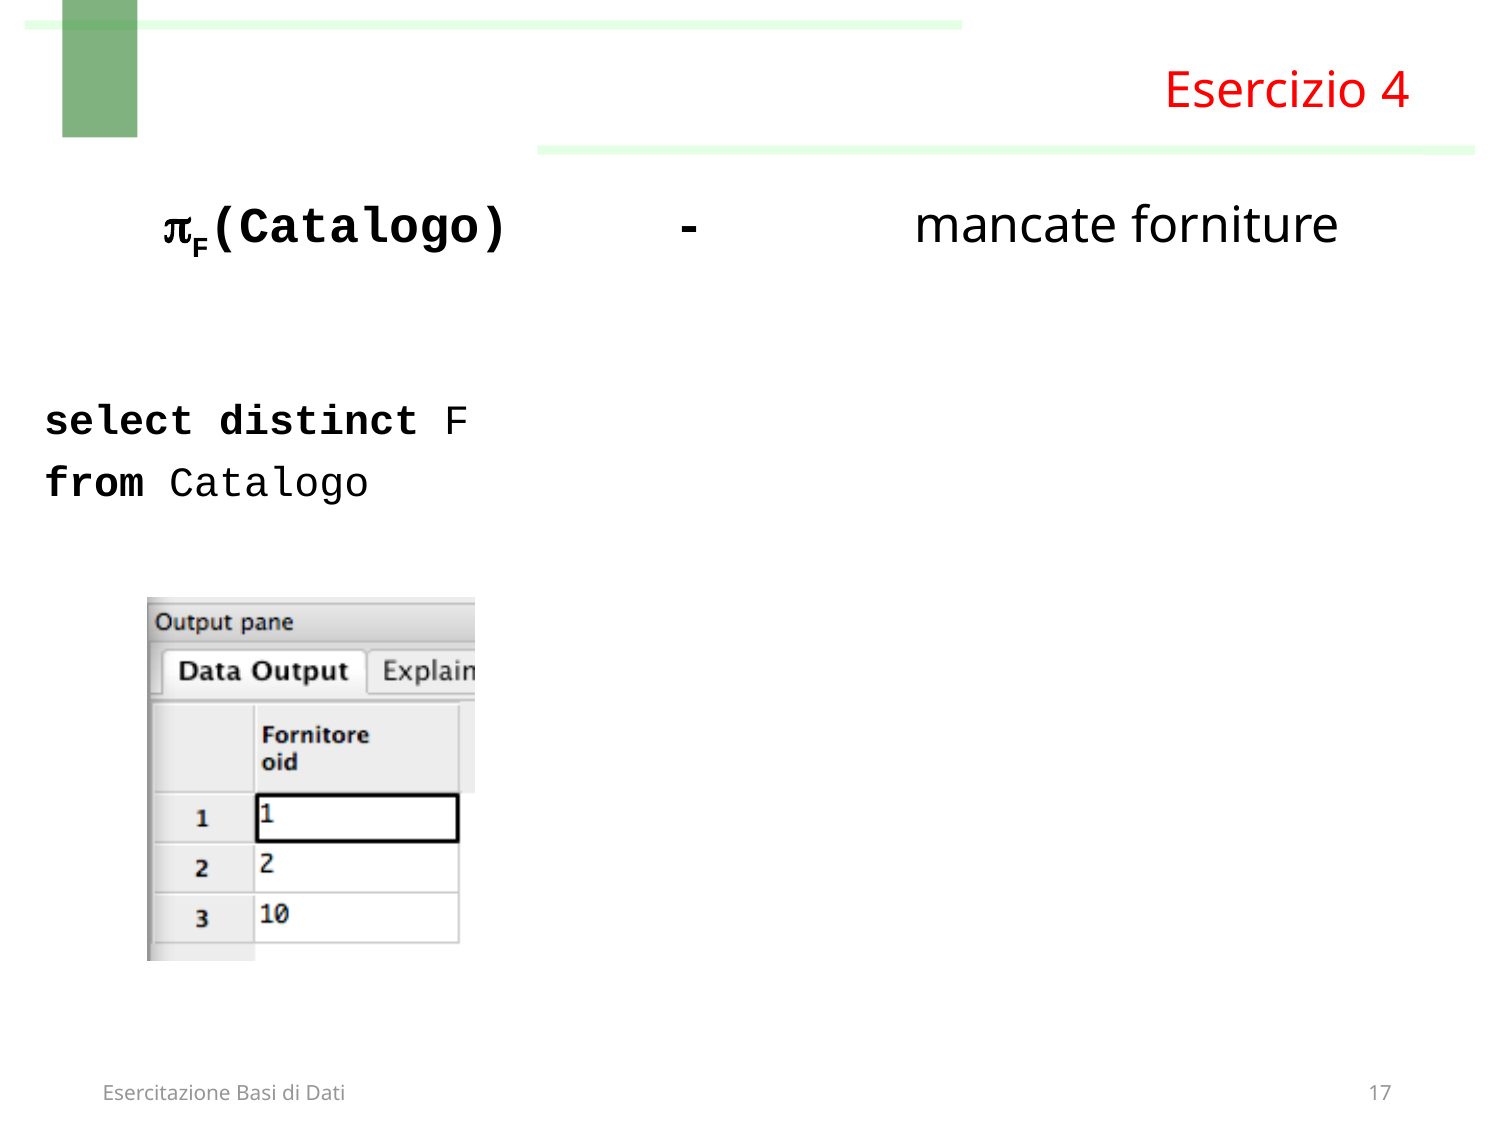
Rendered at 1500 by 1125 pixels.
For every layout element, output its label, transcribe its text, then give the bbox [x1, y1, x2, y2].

title Esercizio 4 [174, 37, 1425, 138]
text_box select distinct F from Catalogo [29, 385, 715, 513]
picture [147, 597, 475, 961]
text_box F(Catalogo) - mancate forniture [0, 184, 1500, 331]
